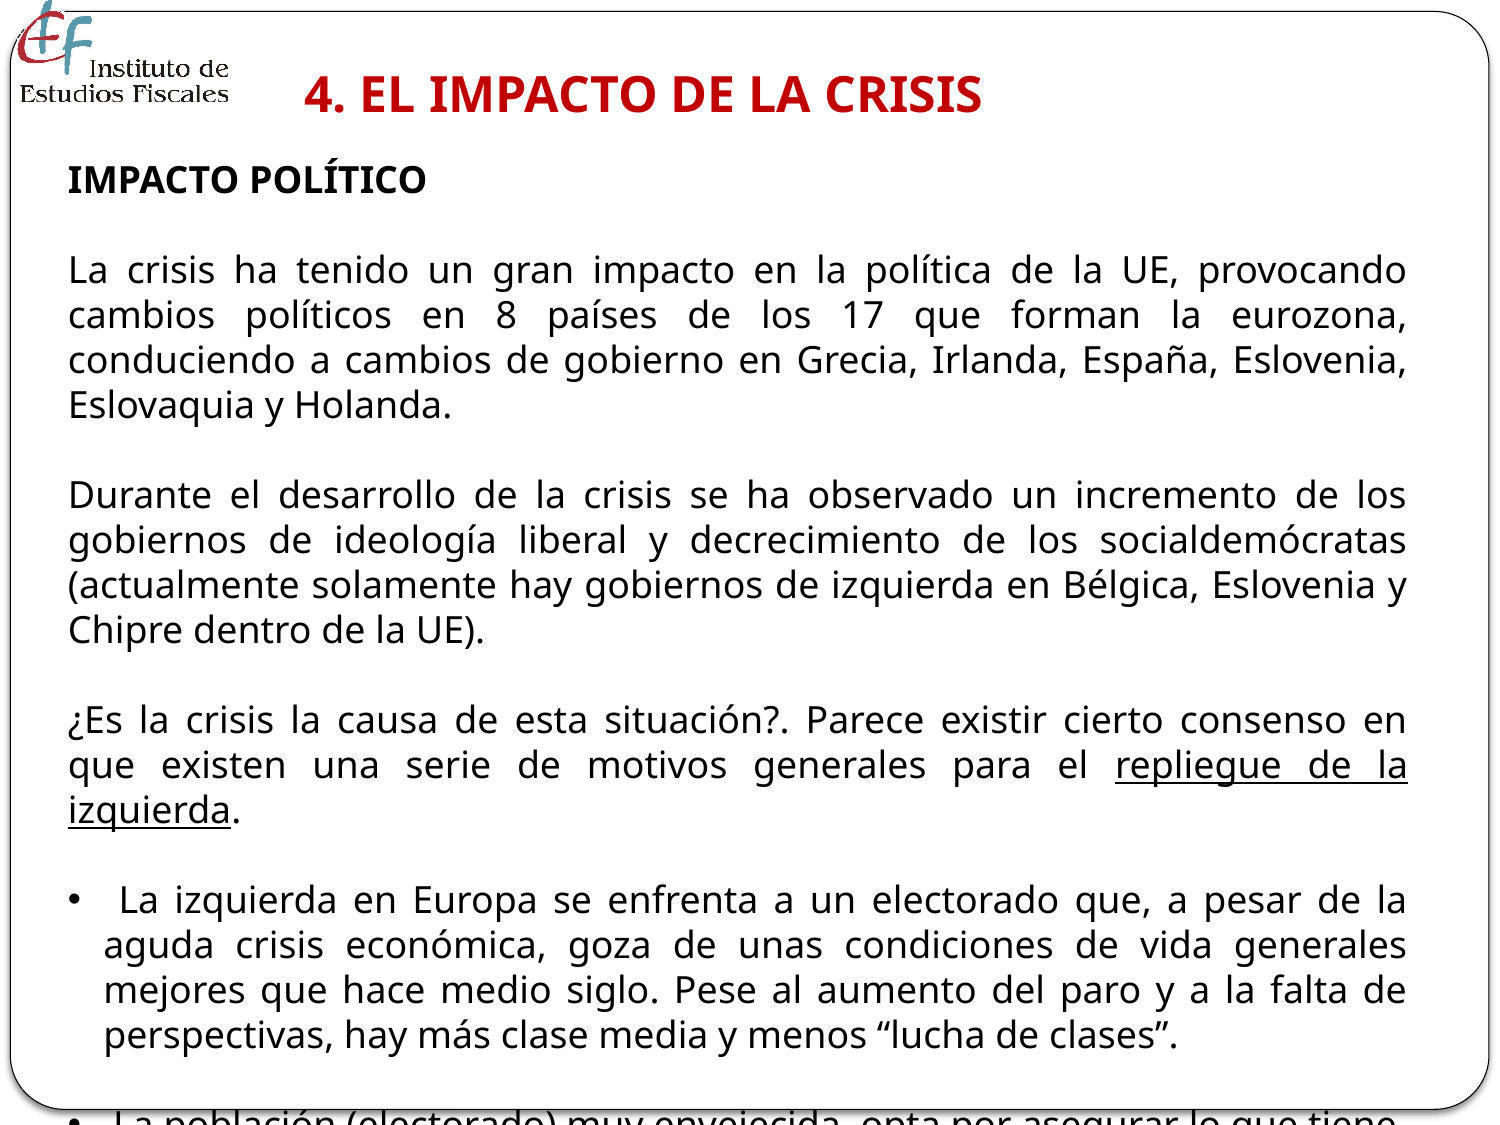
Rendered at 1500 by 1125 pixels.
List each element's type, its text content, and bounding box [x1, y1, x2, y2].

text_box 4. EL IMPACTO DE LA CRISIS [289, 54, 1400, 148]
picture [17, 0, 228, 102]
text_box IMPACTO POLÍTICO La crisis ha tenido un gran impacto en la política de la UE, provocando cambios políticos en 8 países de los 17 que forman la eurozona, conduciendo a cambios de gobierno en Grecia, Irlanda, España, Eslovenia, Eslovaquia y Holanda. Durante el desarrollo de la crisis se ha observado un incremento de los gobiernos de ideología liberal y decrecimiento de los socialdemócratas (actualmente solamente hay gobiernos de izquierda en Bélgica, Eslovenia y Chipre dentro de la UE). ¿Es la crisis la causa de esta situación?. Parece existir cierto consenso en que existen una serie de motivos generales para el repliegue de la izquierda. La izquierda en Europa se enfrenta a un electorado que, a pesar de la aguda crisis económica, goza de unas condiciones de vida generales mejores que hace medio siglo. Pese al aumento del paro y a la falta de perspectivas, hay más clase media y menos “lucha de clases”. La población (electorado) muy envejecida, opta por asegurar lo que tiene, confiada en que tampoco va a perder los logros sociales básicos conseguidos. [53, 148, 1424, 1125]
